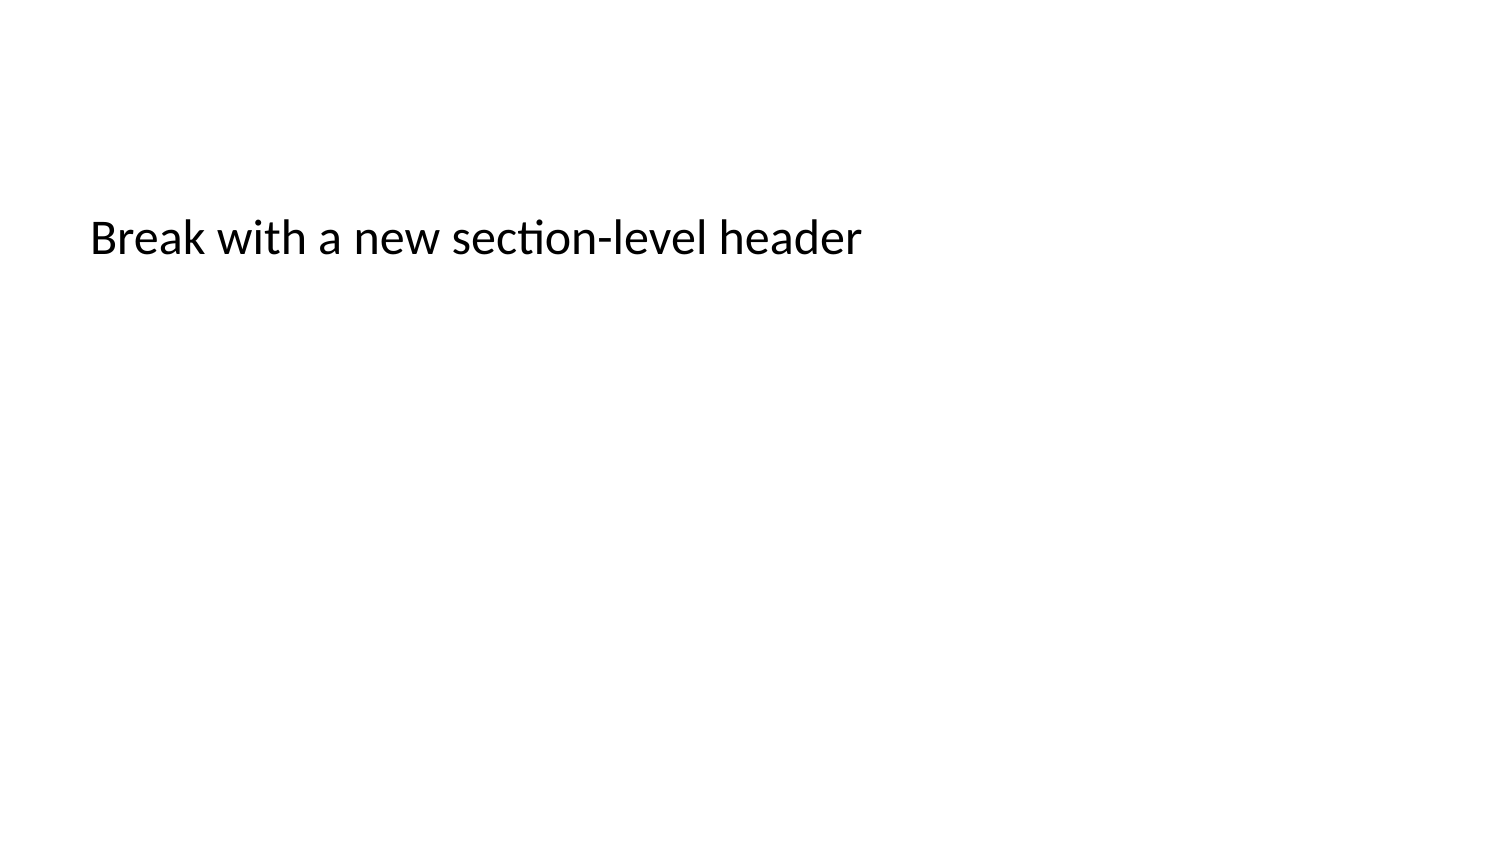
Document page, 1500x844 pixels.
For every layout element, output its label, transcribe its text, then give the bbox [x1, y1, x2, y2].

list Break with a new section-level header [75, 196, 1425, 754]
